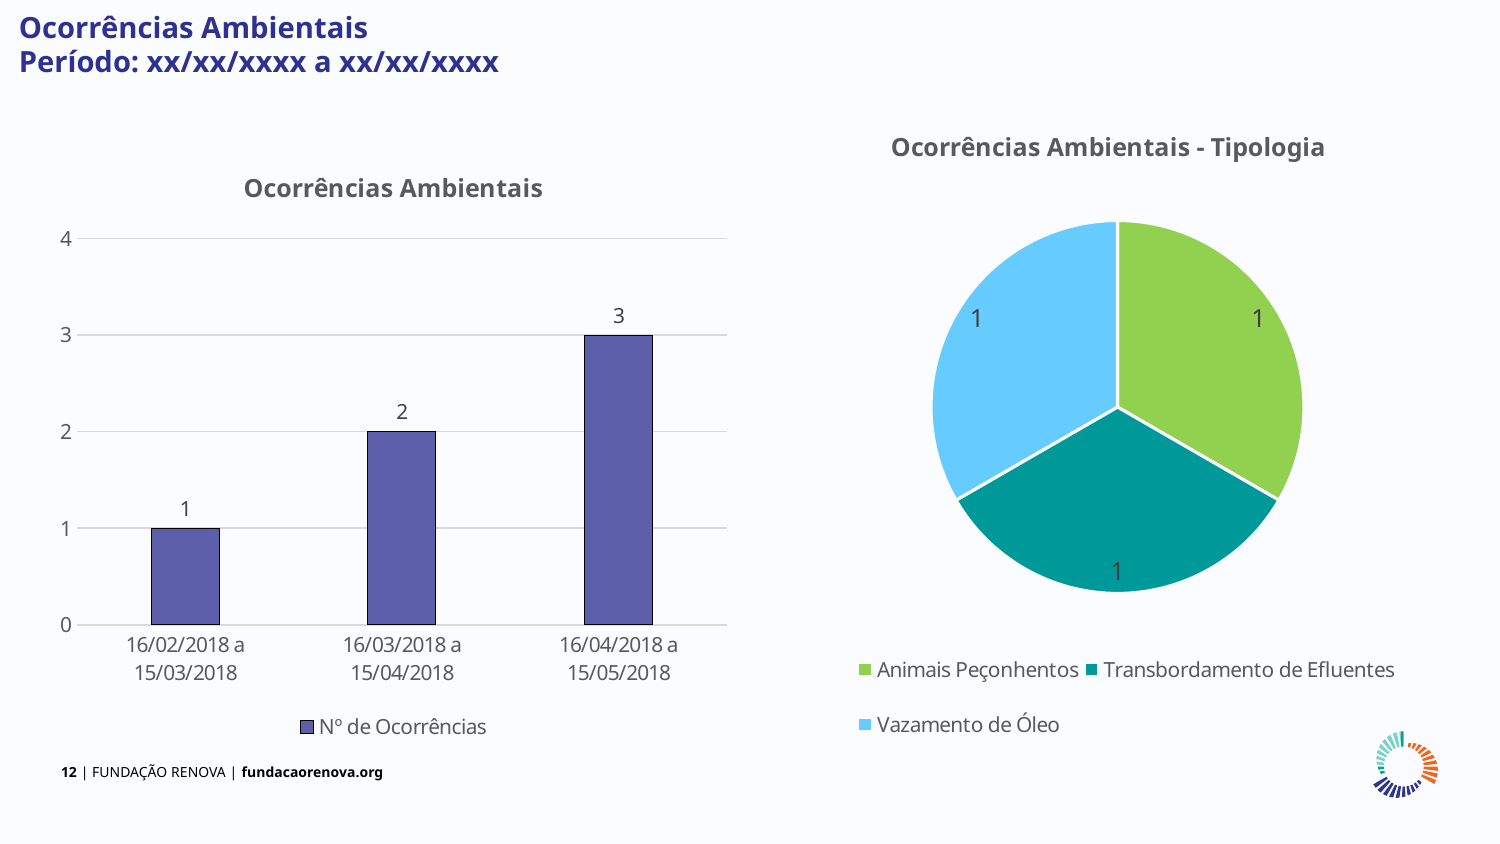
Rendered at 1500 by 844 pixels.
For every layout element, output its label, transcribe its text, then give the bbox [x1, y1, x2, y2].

picture [1373, 794, 1438, 798]
text_box Ocorrências Ambientais Período: xx/xx/xxxx a xx/xx/xxxx [4, 2, 956, 104]
chart [46, 99, 1484, 794]
